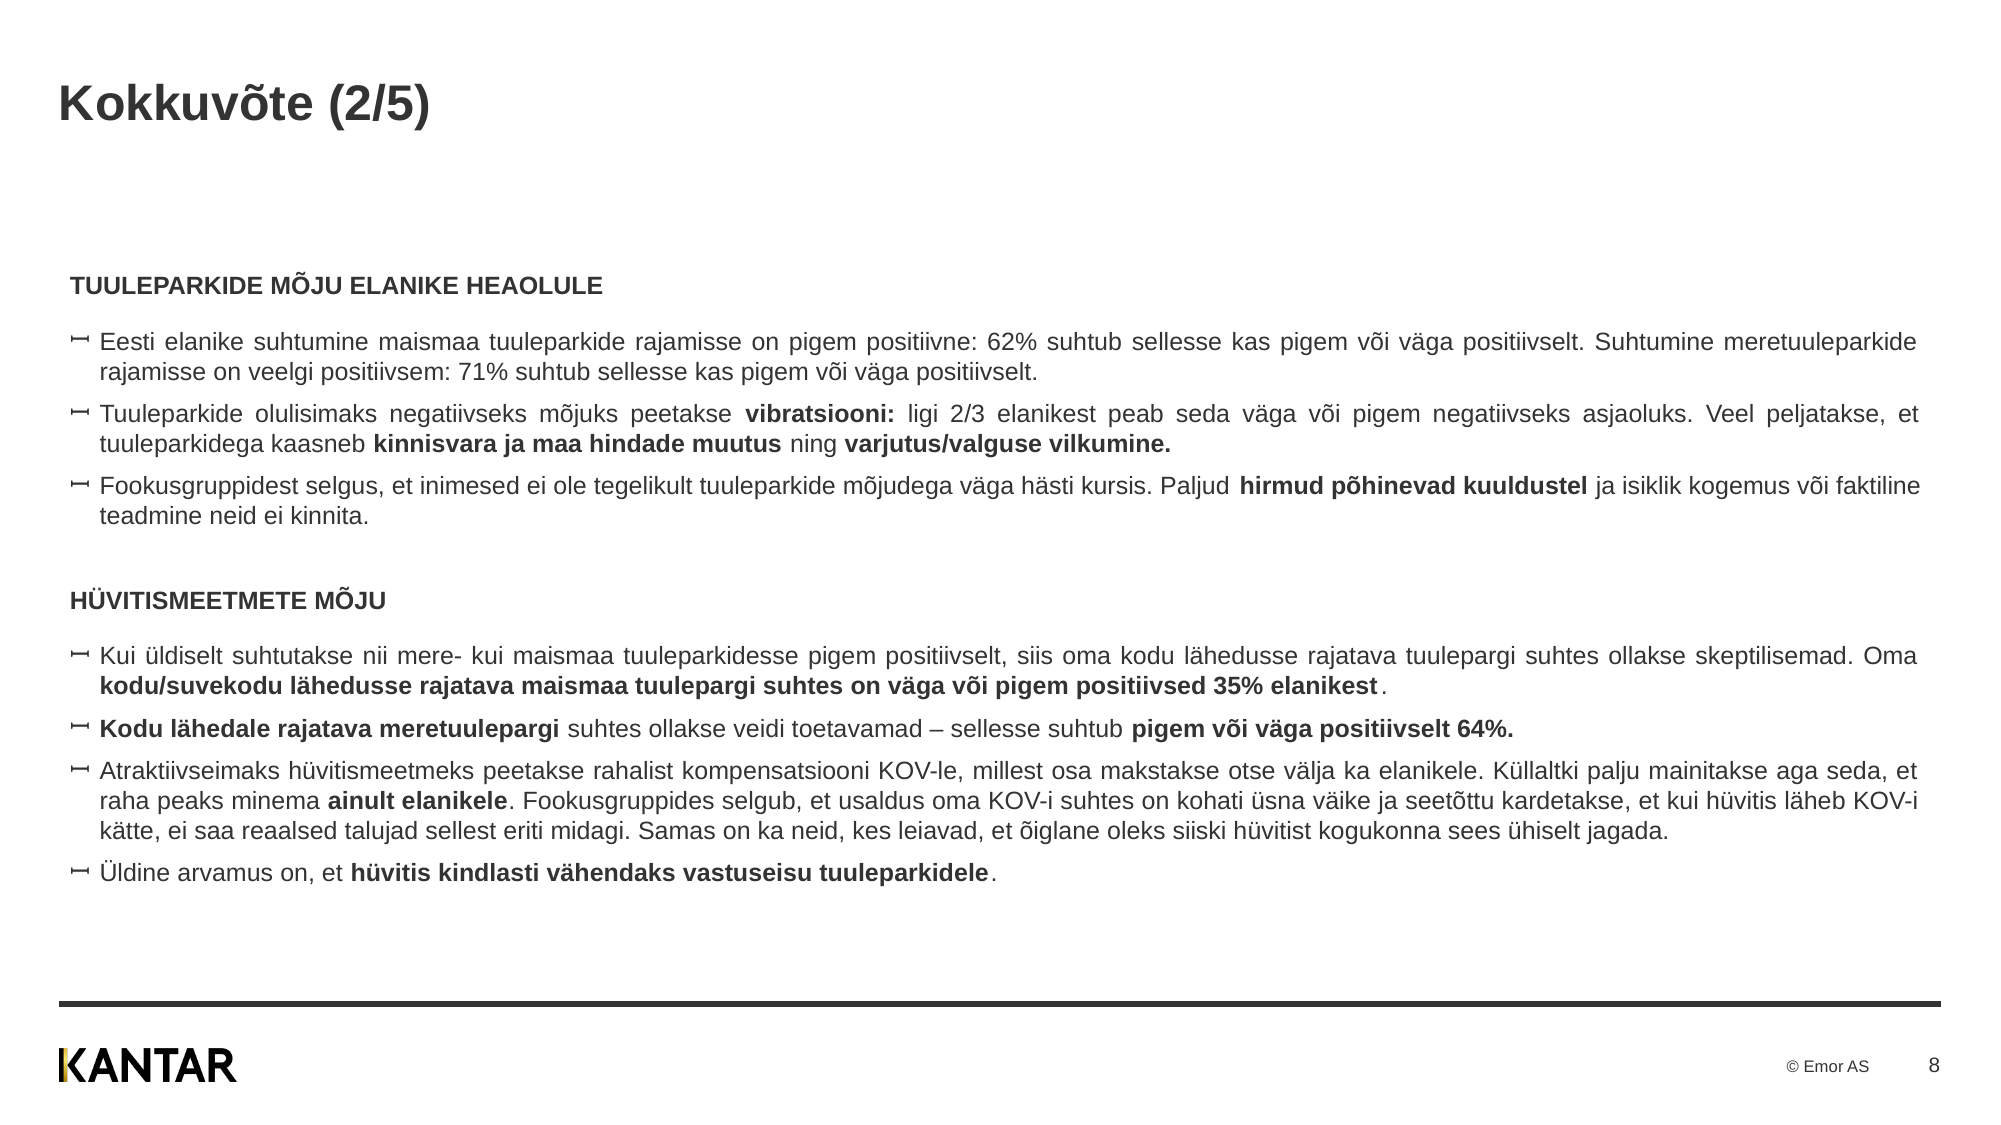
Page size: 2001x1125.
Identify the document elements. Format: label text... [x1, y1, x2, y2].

slide_number 8 [1780, 1048, 1941, 1081]
title Kokkuvõte (2/5) [59, 70, 1941, 137]
picture [59, 1048, 237, 1082]
list TUULEPARKIDE MÕJU ELANIKE HEAOLULE Eesti elanike suhtumine maismaa tuuleparkide rajamisse on pigem positiivne: 62% suhtub sellesse kas pigem või väga positiivselt. Suhtumine meretuuleparkide rajamisse on veelgi positiivsem: 71% suhtub sellesse kas pigem või väga positiivselt. Tuuleparkide olulisimaks negatiivseks mõjuks peetakse vibratsiooni: ligi 2/3 elanikest peab seda väga või pigem negatiivseks asjaoluks. Veel peljatakse, et tuuleparkidega kaasneb kinnisvara ja maa hindade muutus ning varjutus/valguse vilkumine. Fookusgruppidest selgus, et inimesed ei ole tegelikult tuuleparkide mõjudega väga hästi kursis. Paljud hirmud põhinevad kuuldustel ja isiklik kogemus või faktiline teadmine neid ei kinnita. Hüvitismeetmete mõju Kui üldiselt suhtutakse nii mere- kui maismaa tuuleparkidesse pigem positiivselt, siis oma kodu lähedusse rajatava tuulepargi suhtes ollakse skeptilisemad. Oma kodu/suvekodu lähedusse rajatava maismaa tuulepargi suhtes on väga või pigem positiivsed 35% elanikest. Kodu lähedale rajatava meretuulepargi suhtes ollakse veidi toetavamad – sellesse suhtub pigem või väga positiivselt 64%. Atraktiivseimaks hüvitismeetmeks peetakse rahalist kompensatsiooni KOV-le, millest osa makstakse otse välja ka elanikele. Küllaltki palju mainitakse aga seda, et raha peaks minema ainult elanikele. Fookusgruppides selgub, et usaldus oma KOV-i suhtes on kohati üsna väike ja seetõttu kardetakse, et kui hüvitis läheb KOV-i kätte, ei saa reaalsed talujad sellest eriti midagi. Samas on ka neid, kes leiavad, et õiglane oleks siiski hüvitist kogukonna sees ühiselt jagada. Üldine arvamus on, et hüvitis kindlasti vähendaks vastuseisu tuuleparkidele. [40, 270, 1922, 1006]
